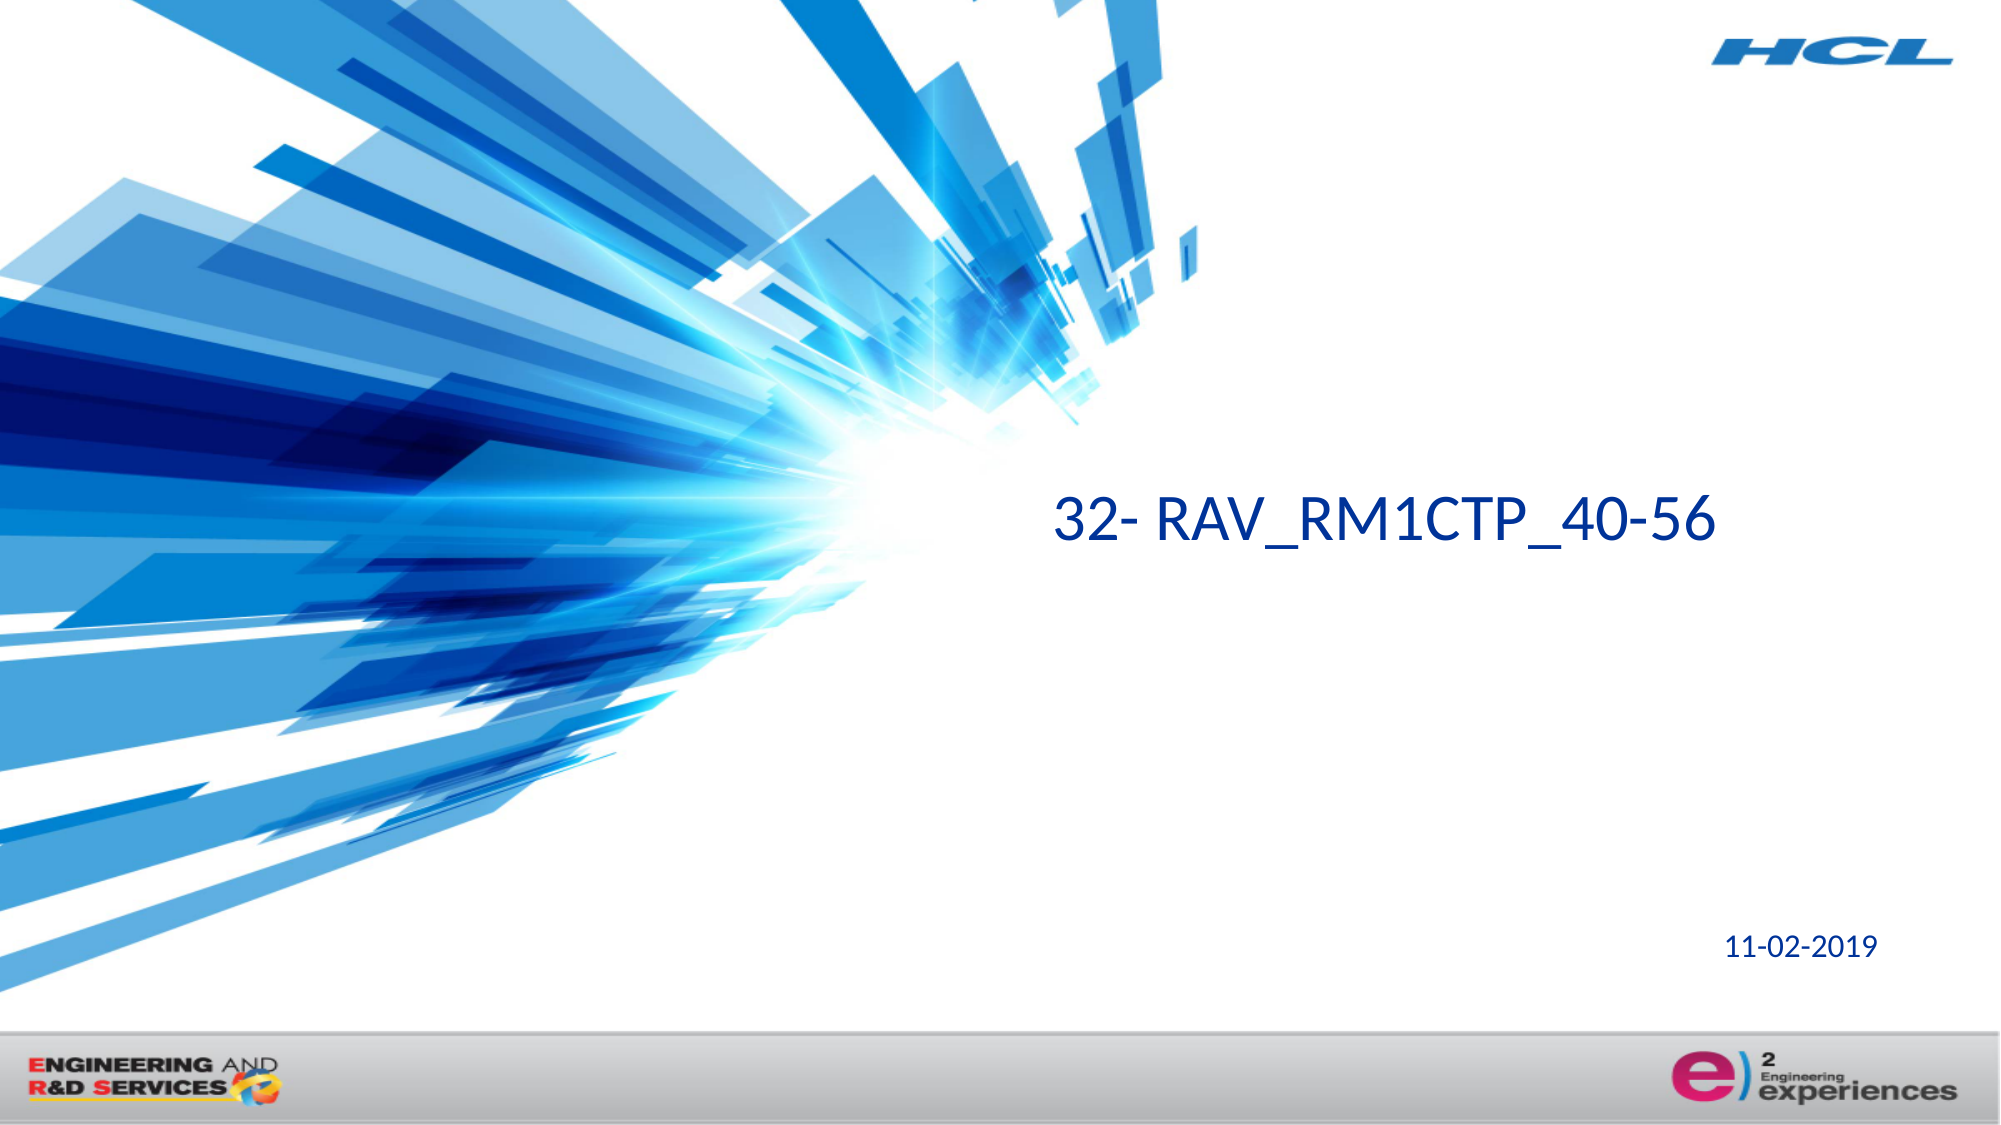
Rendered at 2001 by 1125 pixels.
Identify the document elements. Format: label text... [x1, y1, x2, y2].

text_box 32- RAV_RM1CTP_40-56 [1037, 466, 1733, 562]
text_box 11-02-2019 [1708, 916, 1893, 972]
picture [0, 0, 2000, 1125]
